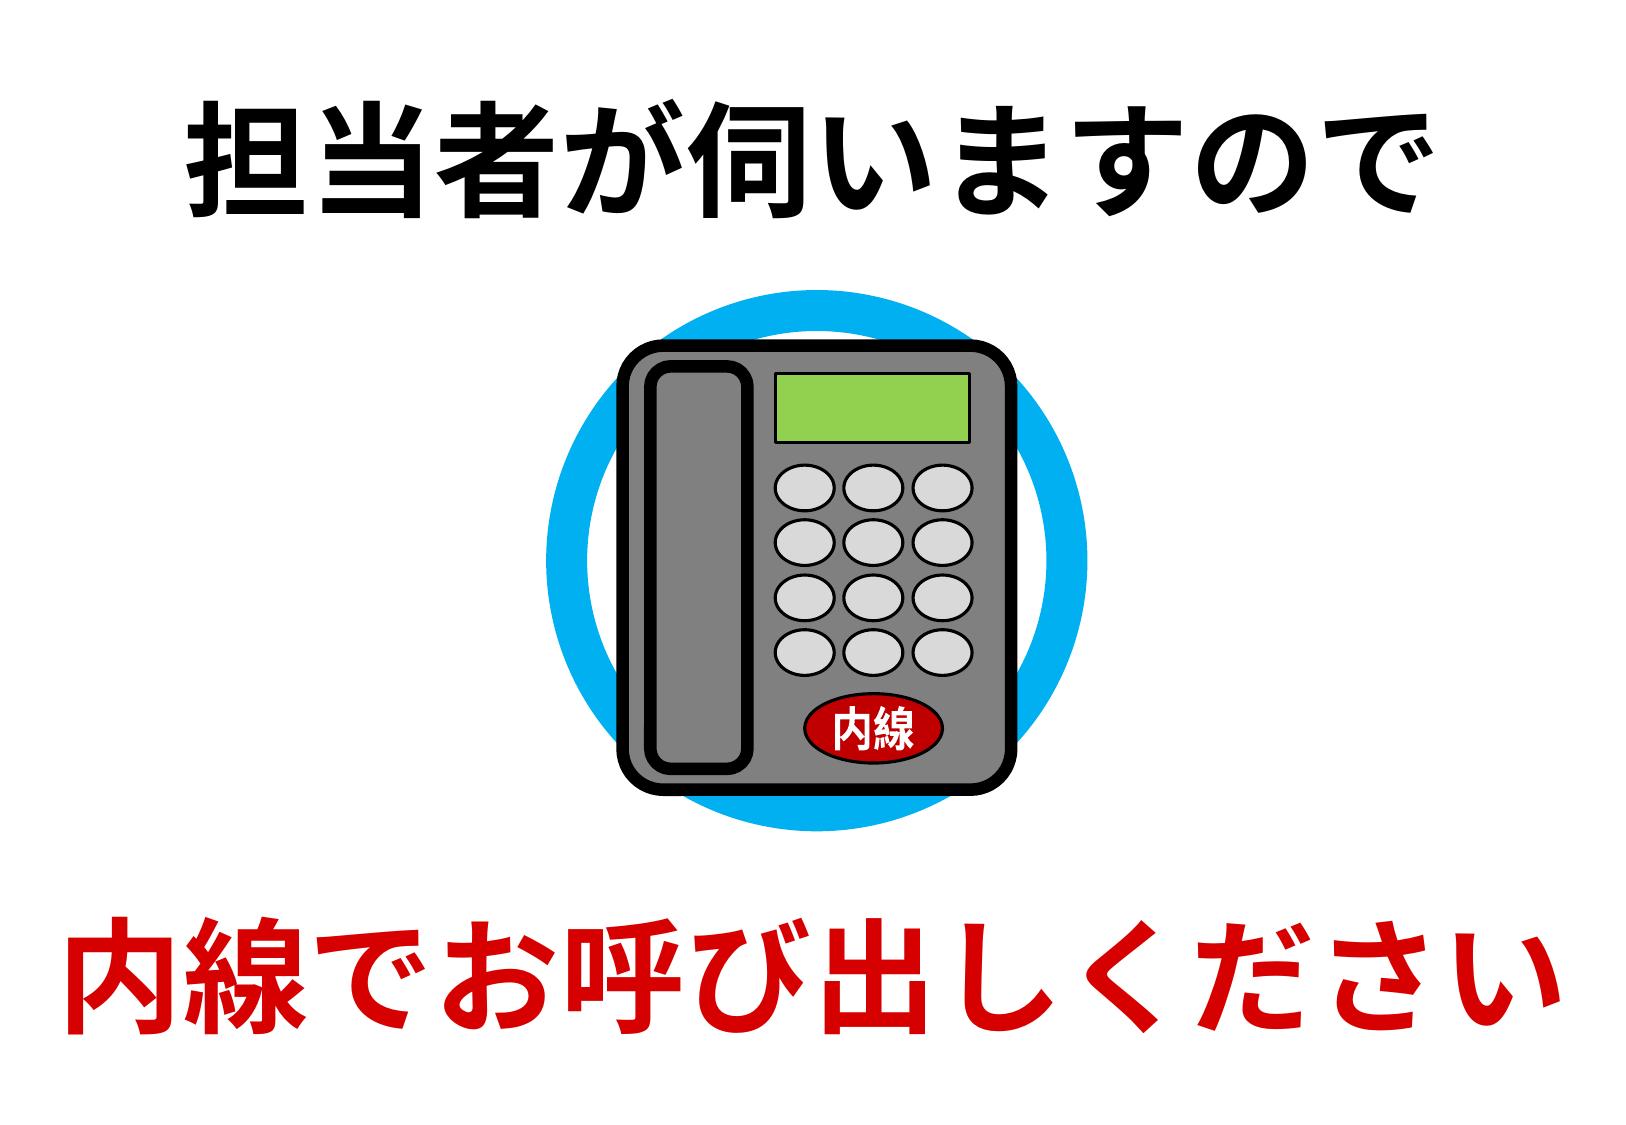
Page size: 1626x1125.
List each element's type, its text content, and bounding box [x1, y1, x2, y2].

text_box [545, 289, 1088, 832]
text_box 内線でお呼び出しください [0, 891, 1625, 1057]
text_box 担当者が伺いますので [0, 75, 1625, 240]
